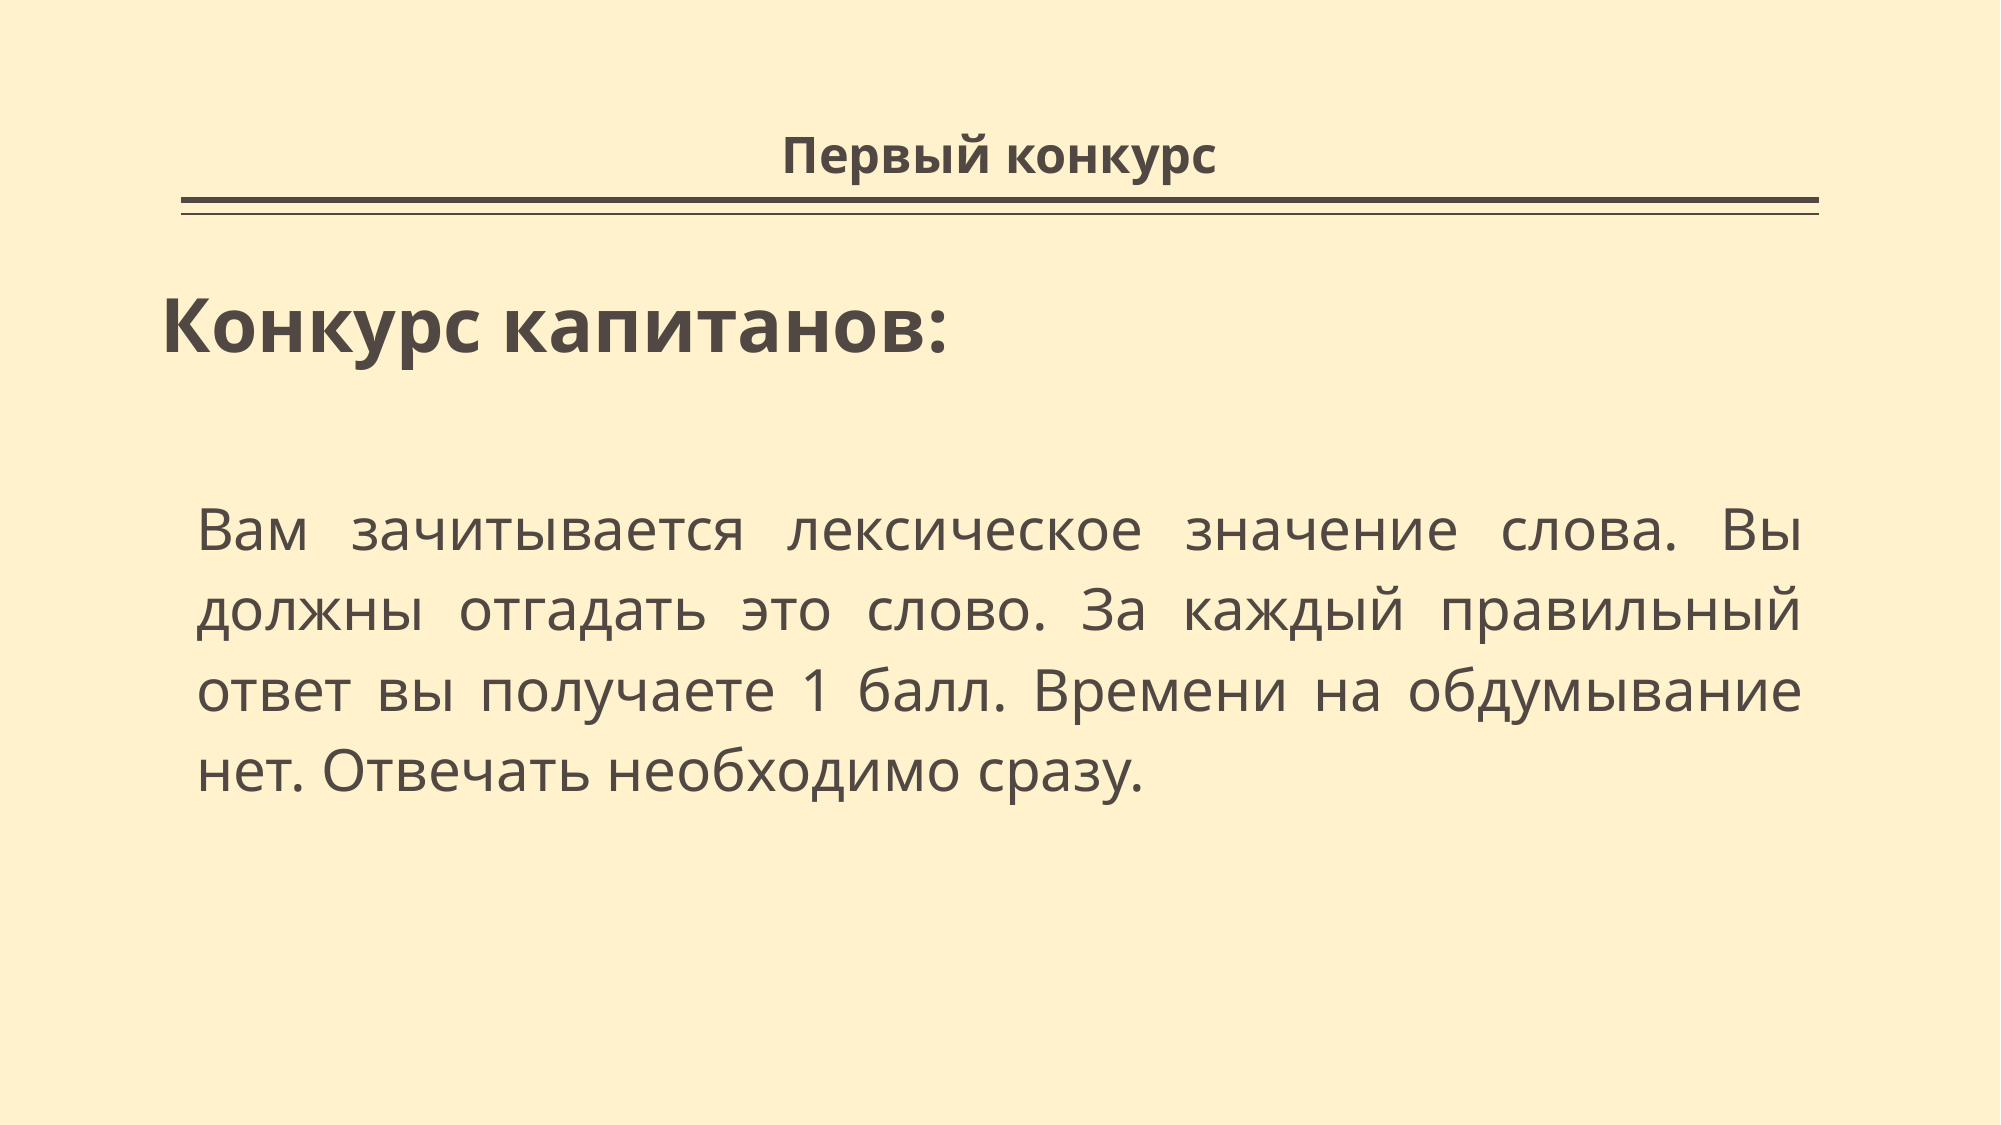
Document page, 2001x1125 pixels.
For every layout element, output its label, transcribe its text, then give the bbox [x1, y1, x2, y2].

title Первый конкурс [181, 12, 1819, 193]
text_box Конкурс капитанов: [145, 269, 964, 375]
text_box Вам зачитывается лексическое значение слова. Вы должны отгадать это слово. За каждый правильный ответ вы получаете 1 балл. Времени на обдумывание нет. Отвечать необходимо сразу. [181, 474, 1819, 811]
